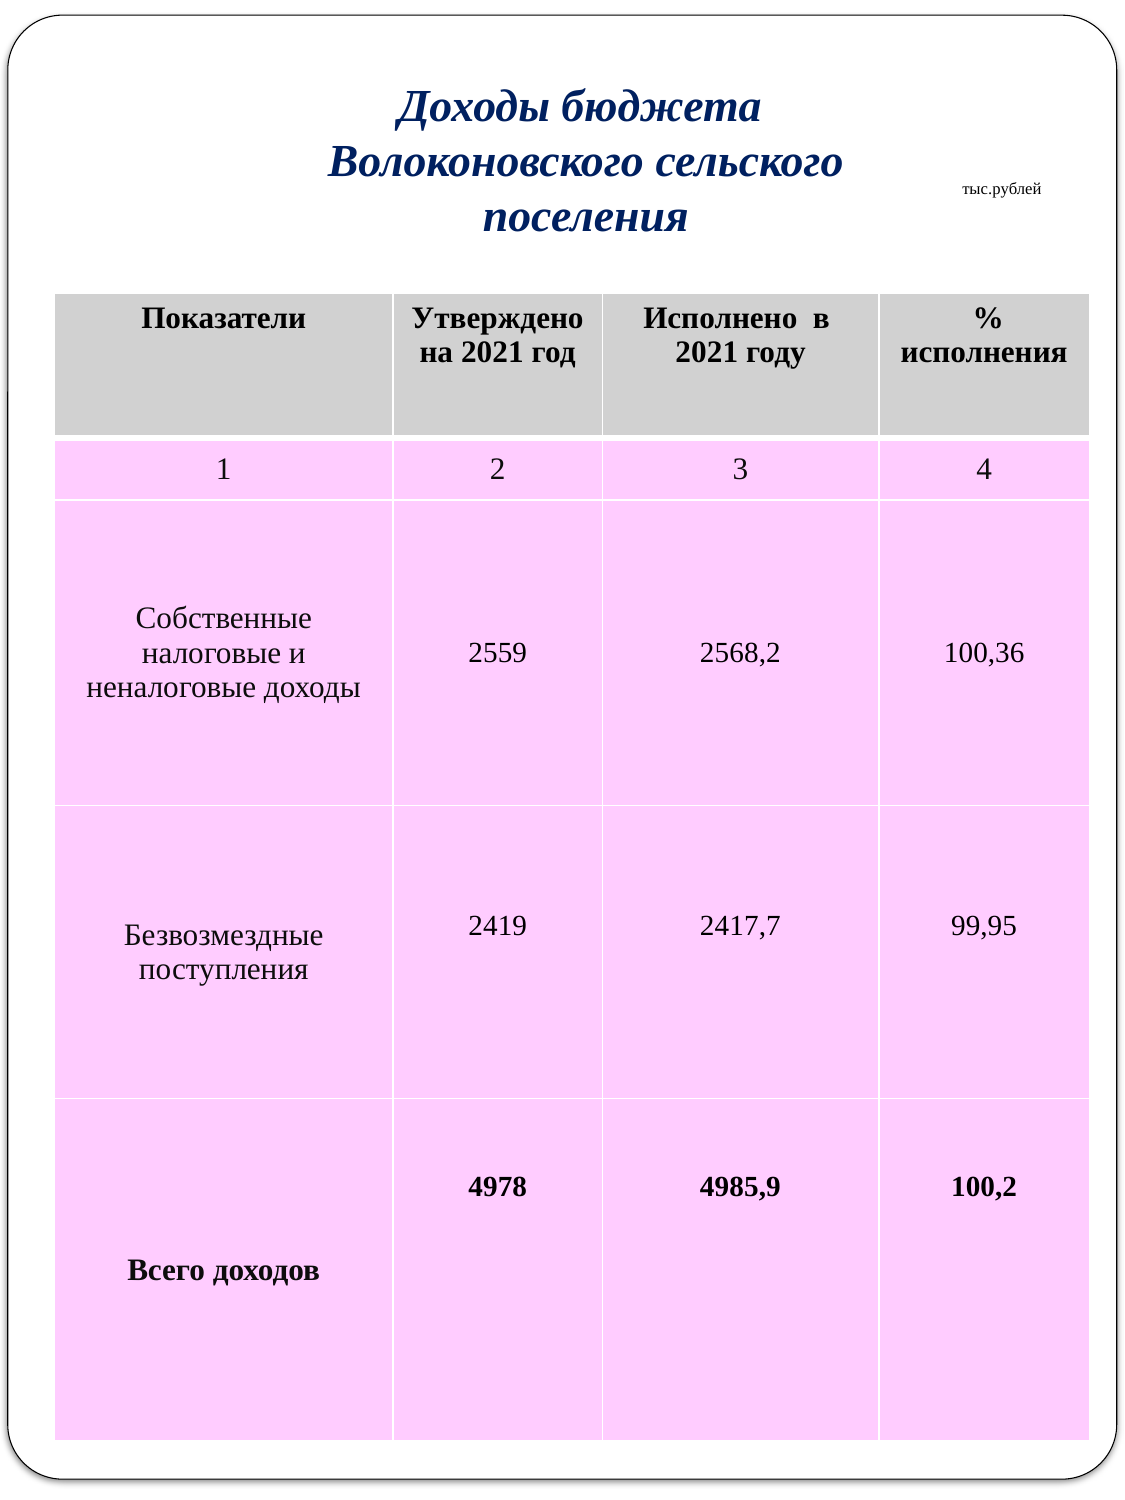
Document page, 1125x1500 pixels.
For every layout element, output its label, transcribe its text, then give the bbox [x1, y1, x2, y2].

table_cell 99,95 [880, 806, 1089, 1098]
table_header % исполнения [880, 294, 1089, 435]
table_header Показатели [55, 294, 392, 435]
table_header Утверждено на 2021 год [394, 294, 602, 435]
table_cell Всего доходов [55, 1099, 392, 1440]
table_cell Собственные налоговые и неналоговые доходы [55, 501, 392, 805]
table_cell 2559 [394, 501, 602, 805]
table_cell 3 [603, 441, 878, 499]
table_cell 2568,2 [603, 501, 878, 805]
table_cell 4978 [394, 1099, 602, 1440]
table_cell 2417,7 [603, 806, 878, 1098]
table_header Исполнено в 2021 году [603, 294, 878, 435]
table_cell 4985,9 [603, 1099, 878, 1440]
text_box тыс.рублей [936, 151, 1067, 224]
text_box Доходы бюджета Волоконовского сельского поселения [233, 93, 938, 224]
table_cell 100,2 [880, 1099, 1089, 1440]
table_cell 100,36 [880, 501, 1089, 805]
table_cell 1 [55, 441, 392, 499]
table_cell 4 [880, 441, 1089, 499]
table_cell 2 [394, 441, 602, 499]
table_cell Безвозмездные поступления [55, 806, 392, 1098]
table_cell 2419 [394, 806, 602, 1098]
